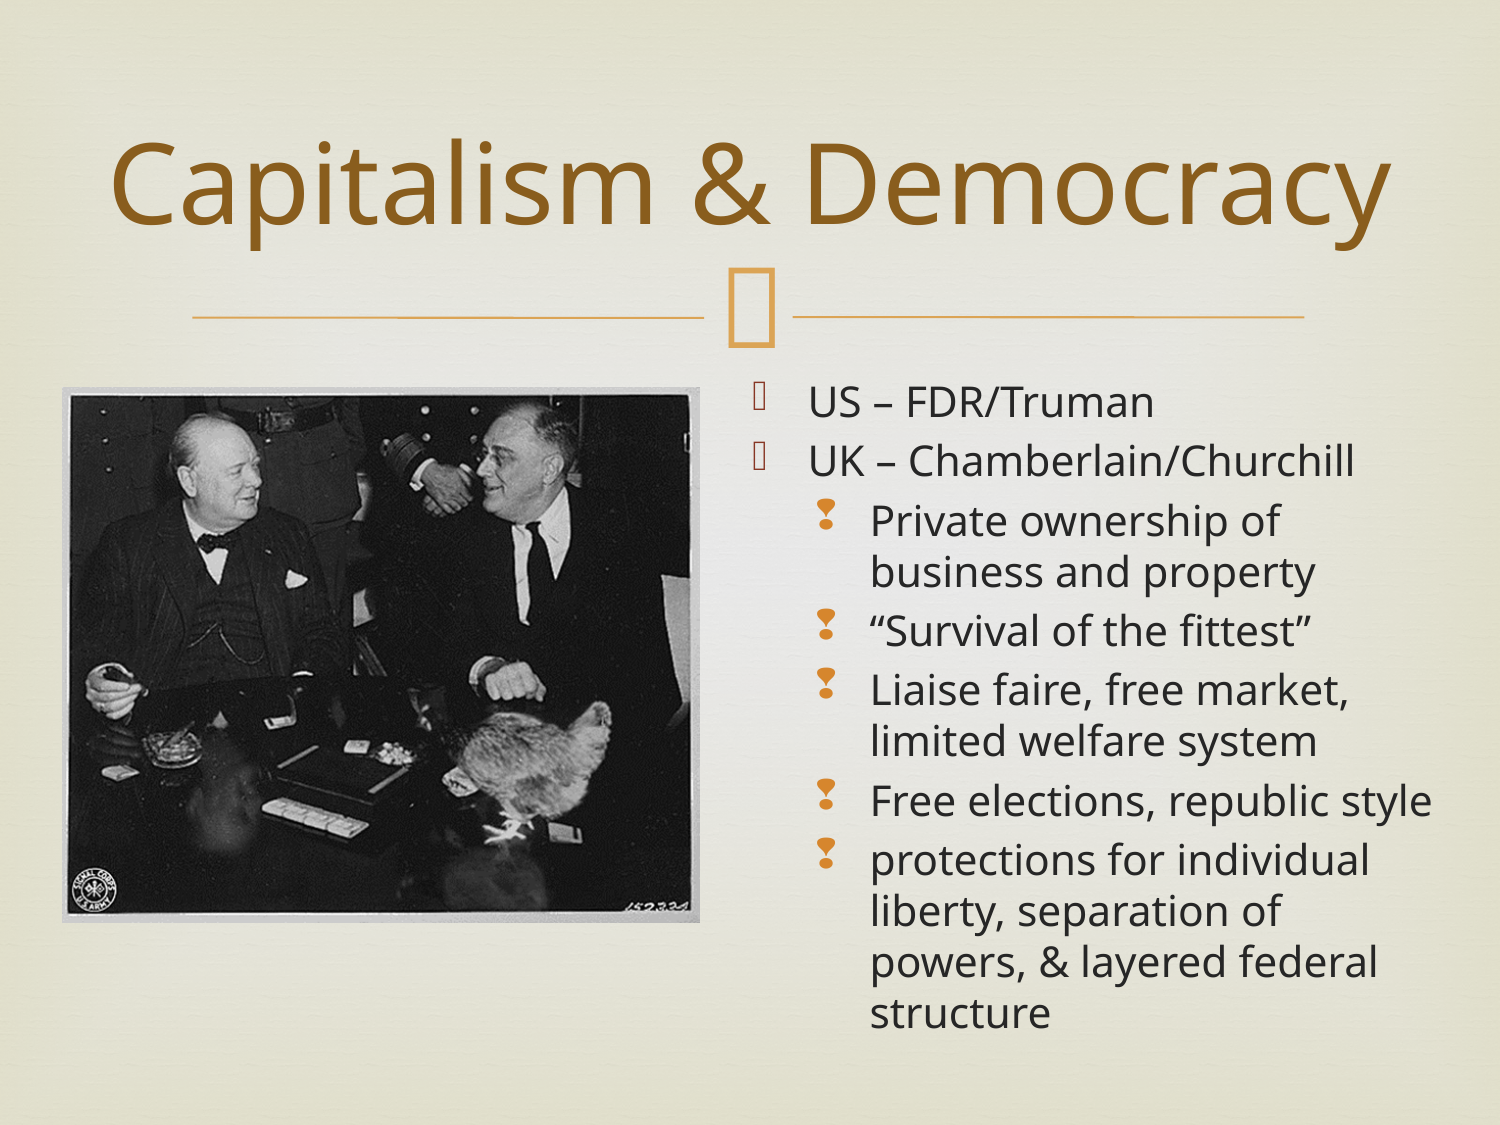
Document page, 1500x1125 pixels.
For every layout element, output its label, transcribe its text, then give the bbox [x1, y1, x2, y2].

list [61, 386, 700, 923]
title Capitalism & Democracy [50, 93, 1450, 267]
list US – FDR/Truman UK – Chamberlain/Churchill Private ownership of business and property “Survival of the fittest” Liaise faire, free market, limited welfare system Free elections, republic style protections for individual liberty, separation of powers, & layered federal structure [737, 367, 1450, 1088]
